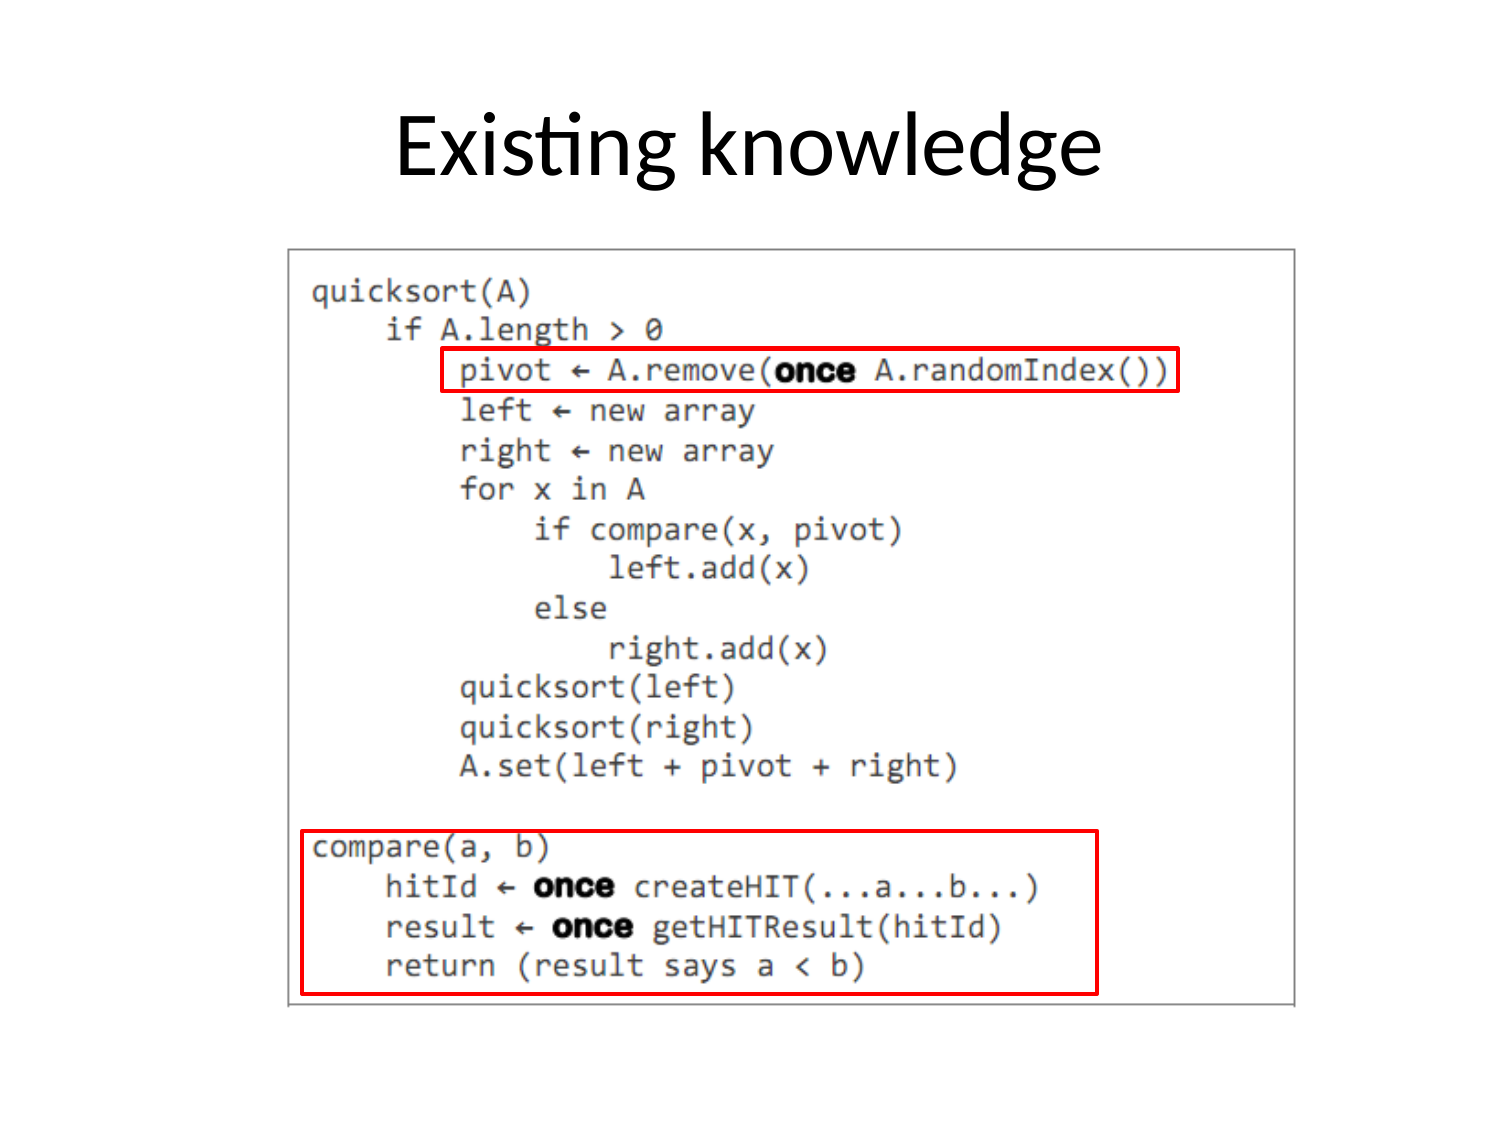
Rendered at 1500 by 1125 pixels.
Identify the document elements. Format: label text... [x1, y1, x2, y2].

picture [274, 238, 1305, 1013]
title Existing knowledge [75, 45, 1425, 233]
